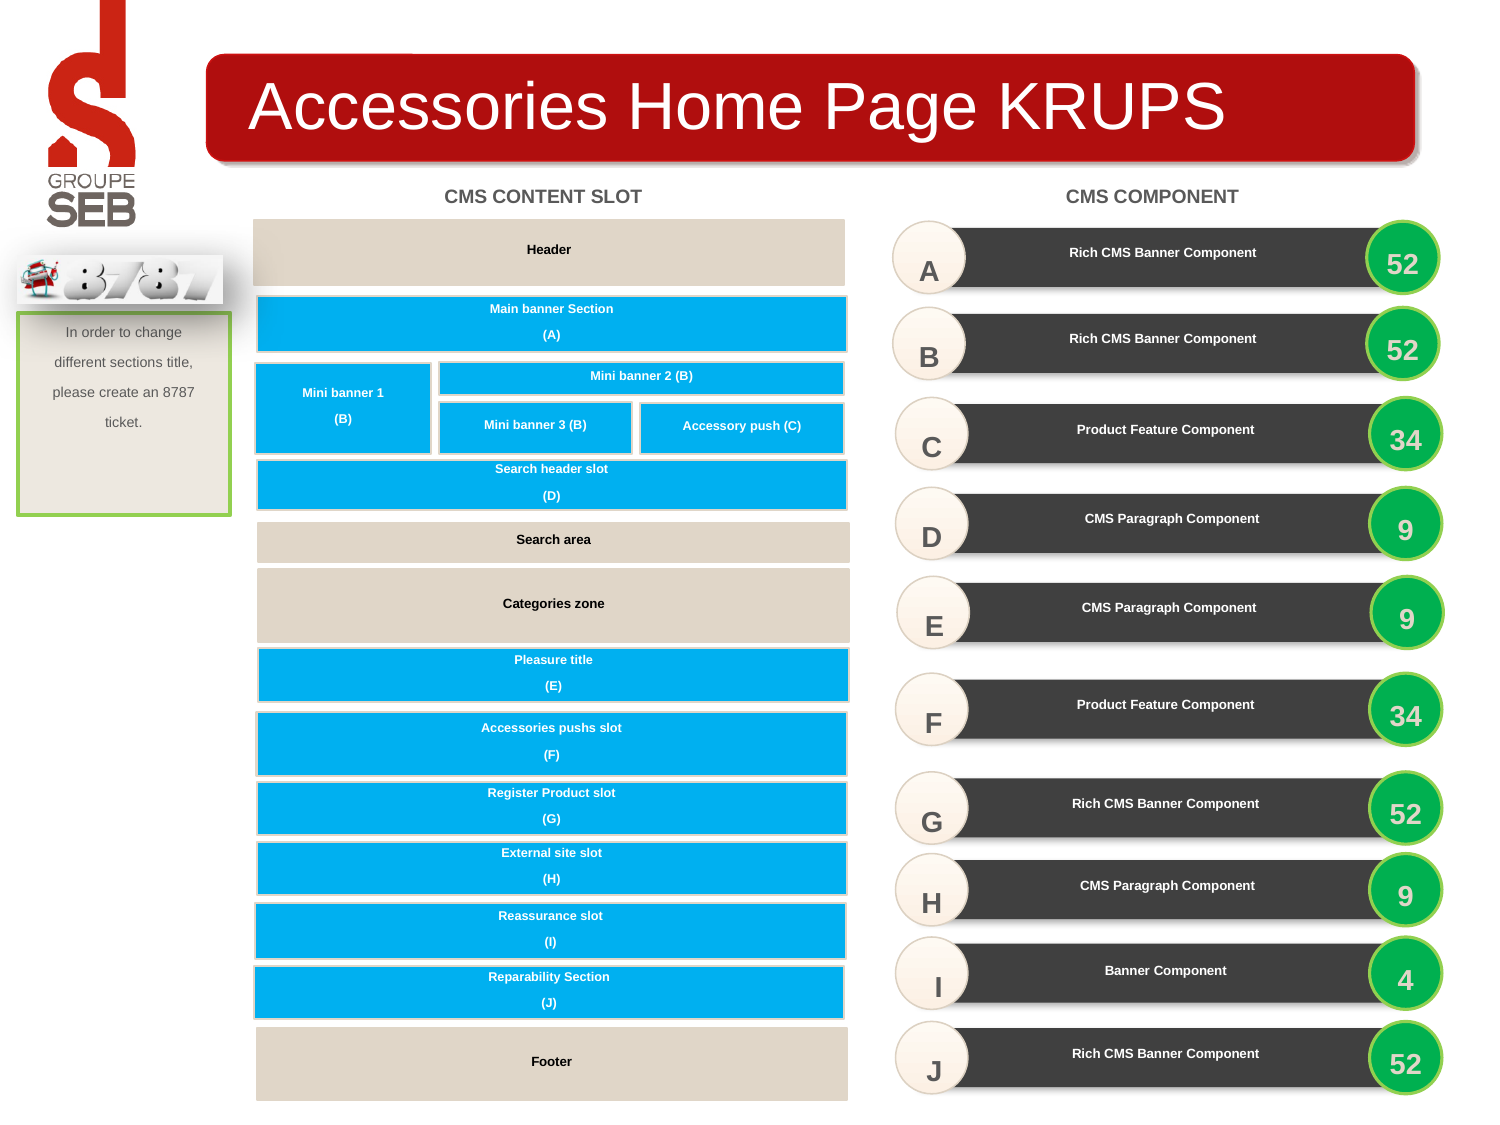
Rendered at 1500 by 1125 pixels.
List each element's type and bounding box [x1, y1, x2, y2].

text_box [254, 710, 849, 778]
text_box [437, 399, 634, 456]
text_box [254, 458, 849, 512]
text_box [254, 780, 849, 837]
picture [0, 0, 223, 305]
text_box [253, 901, 848, 961]
text_box [17, 312, 231, 516]
text_box [892, 172, 1440, 294]
text_box [254, 840, 849, 897]
text_box [256, 567, 851, 644]
text_box [895, 486, 1443, 560]
text_box [638, 401, 847, 456]
text_box [895, 1021, 1443, 1095]
text_box [254, 294, 849, 354]
text_box [256, 646, 851, 704]
text_box [896, 575, 1444, 649]
text_box [895, 936, 1443, 1010]
text_box [895, 672, 1443, 746]
text_box [892, 306, 1440, 380]
text_box [895, 397, 1443, 470]
text_box [256, 521, 851, 564]
text_box [252, 964, 846, 1021]
text_box [895, 853, 1443, 927]
text_box [437, 360, 846, 397]
text_box [895, 771, 1443, 845]
title [234, 56, 1400, 149]
text_box [252, 172, 846, 287]
text_box [254, 1026, 849, 1102]
text_box [253, 360, 433, 456]
